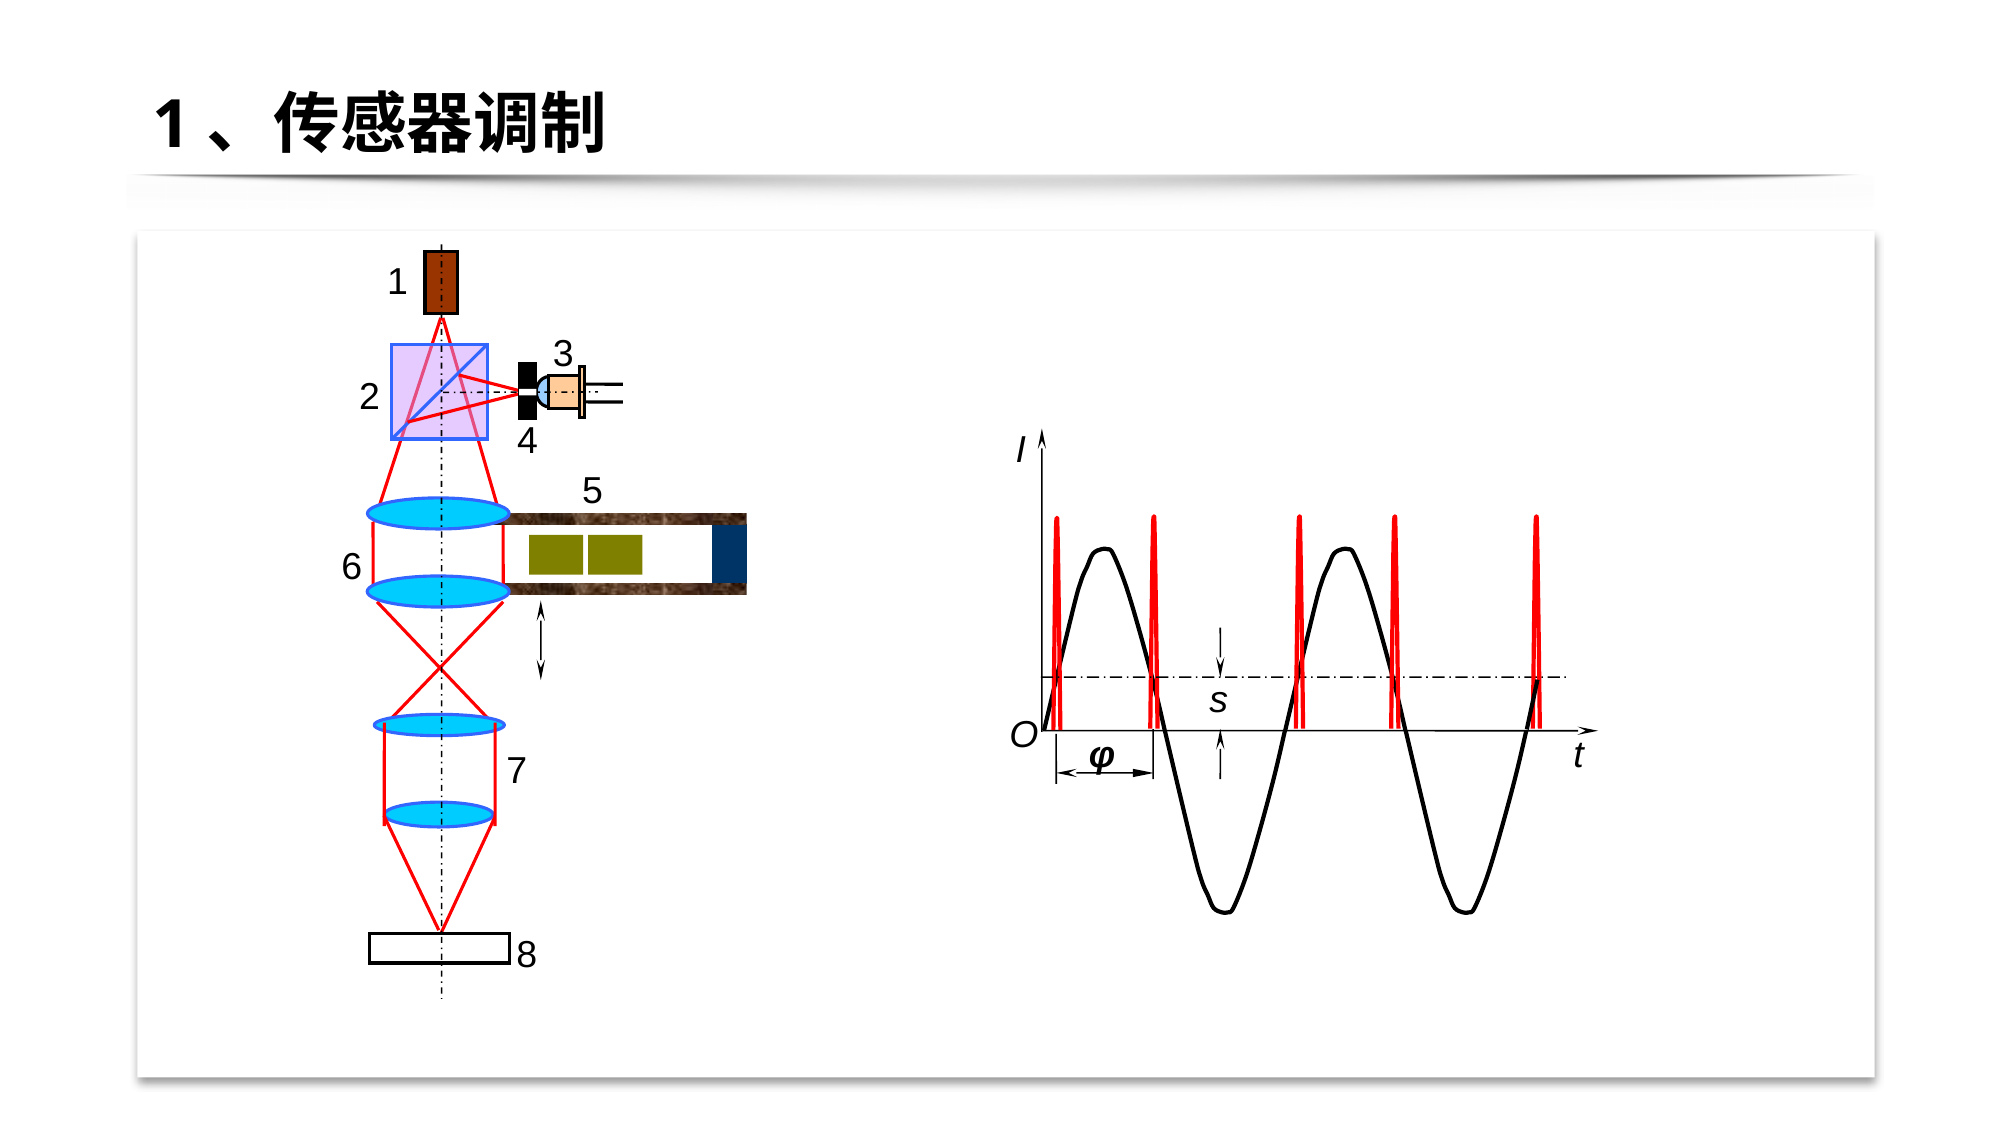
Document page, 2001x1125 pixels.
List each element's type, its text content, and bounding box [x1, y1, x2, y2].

title 1、传感器调制 [137, 77, 1863, 175]
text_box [326, 244, 747, 999]
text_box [1009, 424, 1632, 914]
picture [127, 175, 1874, 211]
